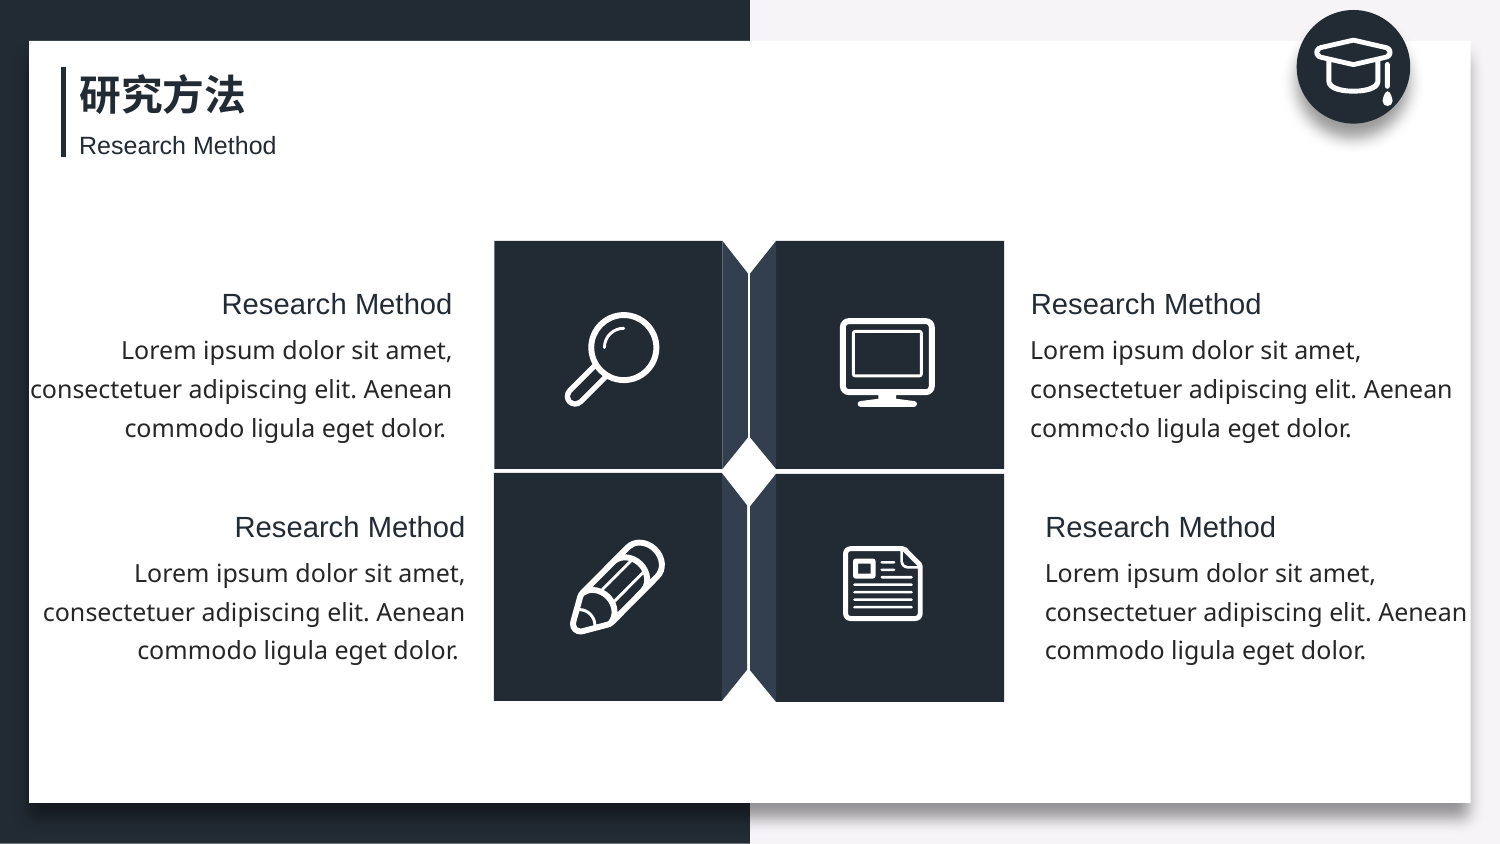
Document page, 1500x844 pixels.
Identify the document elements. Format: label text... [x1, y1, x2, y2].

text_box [750, 240, 1005, 469]
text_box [750, 473, 1005, 702]
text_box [839, 318, 935, 407]
text_box Research Method [1030, 500, 1292, 540]
text_box Research Method [219, 500, 481, 540]
text_box Lorem ipsum dolor sit amet, consectetuer adipiscing elit. Aenean commodo ligula eget dolor. [12, 540, 481, 673]
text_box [493, 472, 748, 702]
text_box Lorem ipsum dolor sit amet, consectetuer adipiscing elit. Aenean commodo ligula eget dolor. [1015, 318, 1484, 450]
text_box Research Method [206, 277, 468, 318]
text_box Research Method [1015, 277, 1277, 318]
text_box Research Method [64, 121, 293, 167]
text_box 研究方法 [64, 61, 262, 121]
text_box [494, 240, 748, 469]
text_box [1035, 427, 1131, 523]
text_box Lorem ipsum dolor sit amet, consectetuer adipiscing elit. Aenean commodo ligula eget dolor. [0, 318, 468, 450]
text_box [564, 312, 660, 407]
text_box Lorem ipsum dolor sit amet, consectetuer adipiscing elit. Aenean commodo ligula eget dolor. [1029, 540, 1498, 673]
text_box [843, 546, 923, 621]
